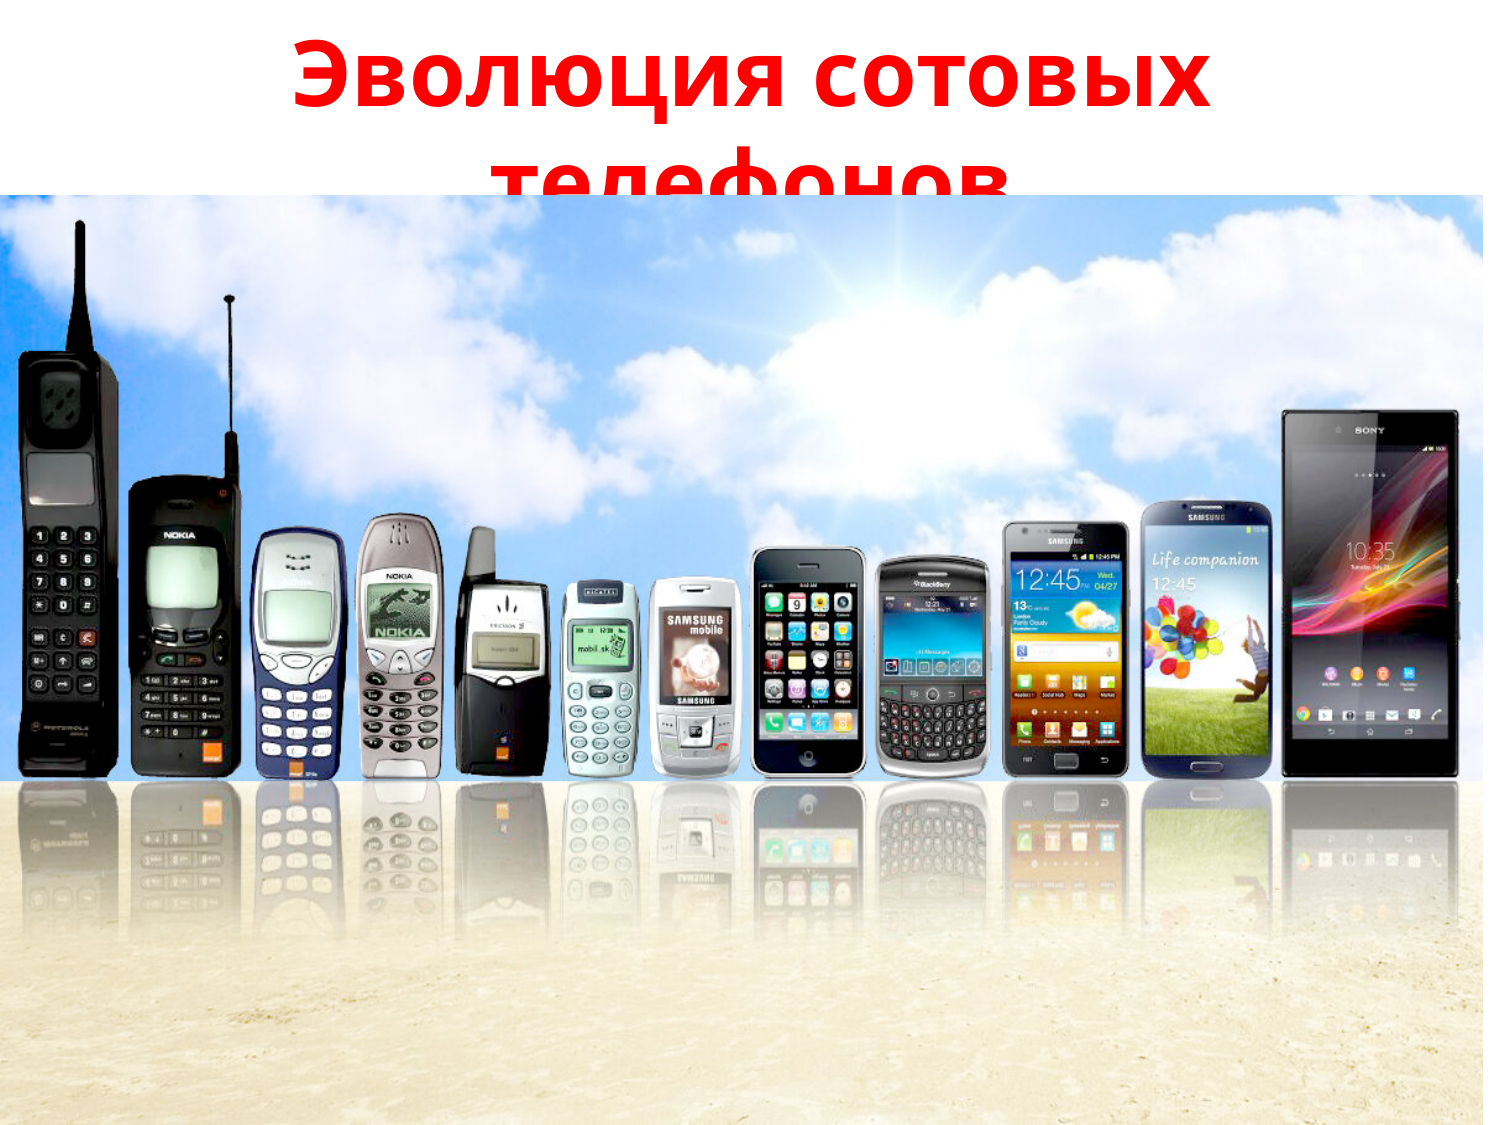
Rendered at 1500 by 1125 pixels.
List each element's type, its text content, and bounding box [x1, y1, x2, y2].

title Эволюция сотовых телефонов [76, 30, 1427, 193]
picture [0, 194, 1483, 1125]
